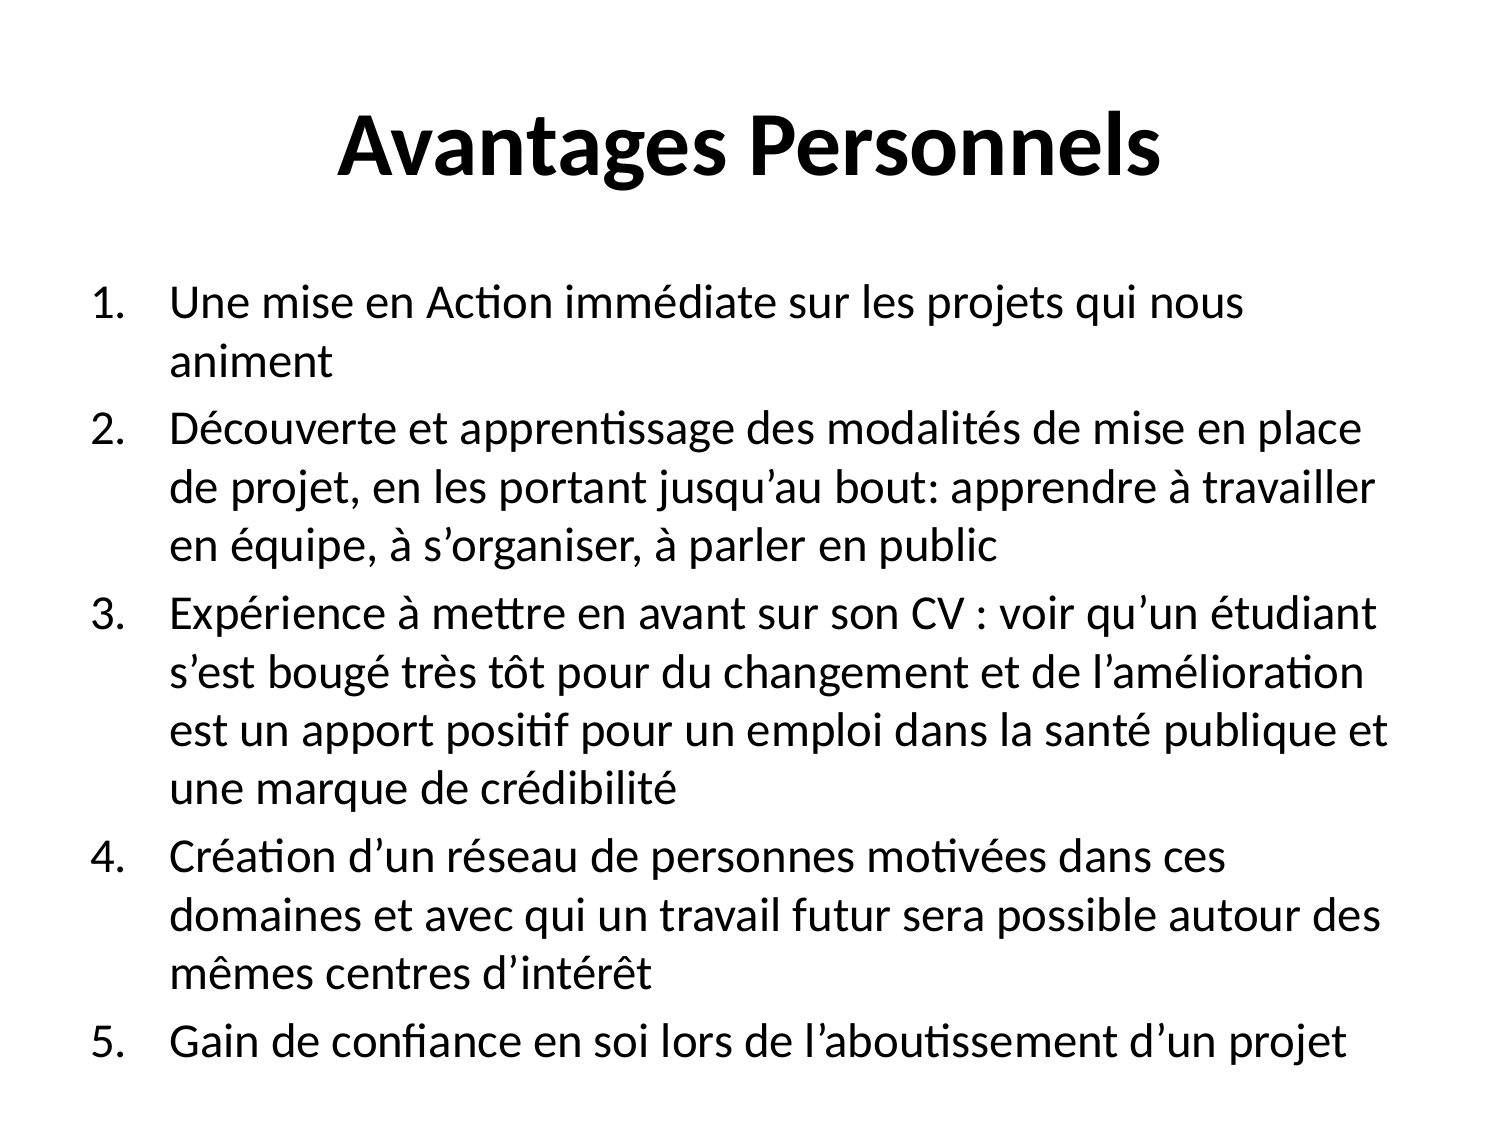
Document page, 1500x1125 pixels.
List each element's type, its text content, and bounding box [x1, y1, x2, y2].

list Une mise en Action immédiate sur les projets qui nous animent Découverte et apprentissage des modalités de mise en place de projet, en les portant jusqu’au bout: apprendre à travailler en équipe, à s’organiser, à parler en public Expérience à mettre en avant sur son CV : voir qu’un étudiant s’est bougé très tôt pour du changement et de l’amélioration est un apport positif pour un emploi dans la santé publique et une marque de crédibilité Création d’un réseau de personnes motivées dans ces domaines et avec qui un travail futur sera possible autour des mêmes centres d’intérêt Gain de confiance en soi lors de l’aboutissement d’un projet [75, 262, 1425, 1077]
title Avantages Personnels [75, 45, 1425, 233]
